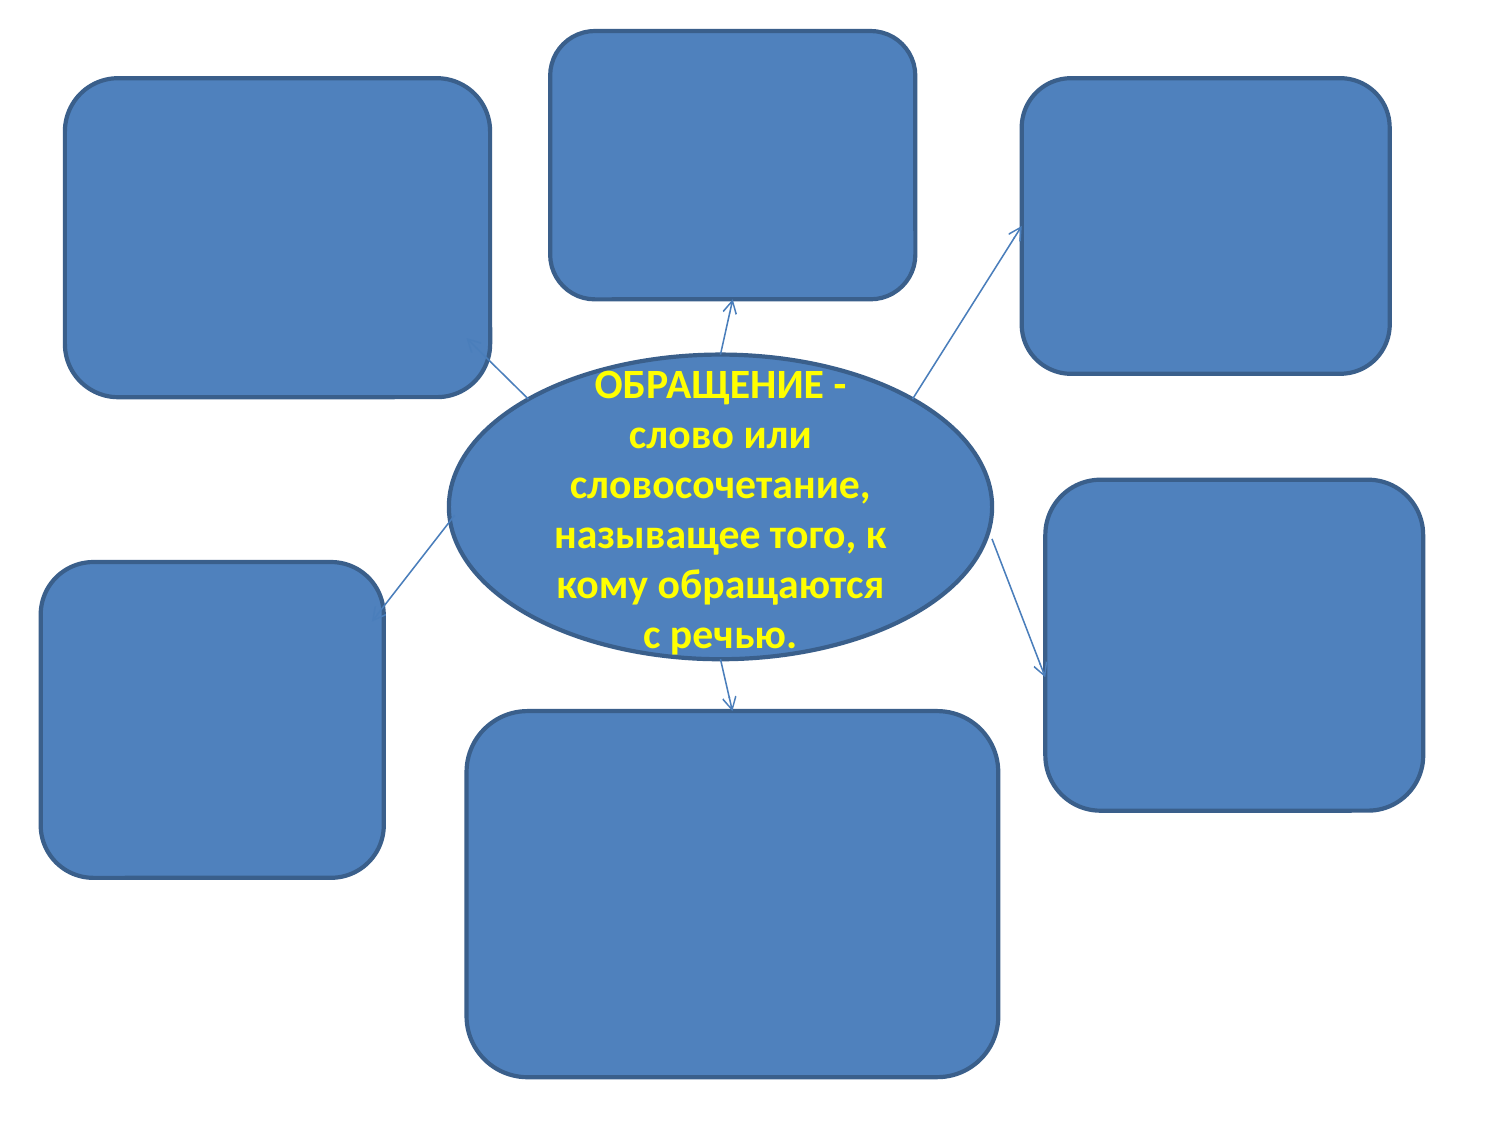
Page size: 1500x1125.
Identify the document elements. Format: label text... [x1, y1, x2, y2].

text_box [991, 538, 1046, 678]
text_box [38, 559, 386, 880]
text_box [464, 708, 1001, 1080]
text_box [720, 658, 733, 712]
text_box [912, 225, 1022, 400]
text_box [1043, 477, 1426, 813]
text_box [548, 28, 918, 302]
text_box ОБРАЩЕНИЕ - слово или словосочетание, называщее того, к кому обращаются с речью. [446, 352, 995, 662]
text_box [1019, 76, 1392, 376]
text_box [466, 337, 529, 400]
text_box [720, 299, 733, 355]
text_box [371, 515, 455, 622]
text_box [62, 76, 493, 400]
